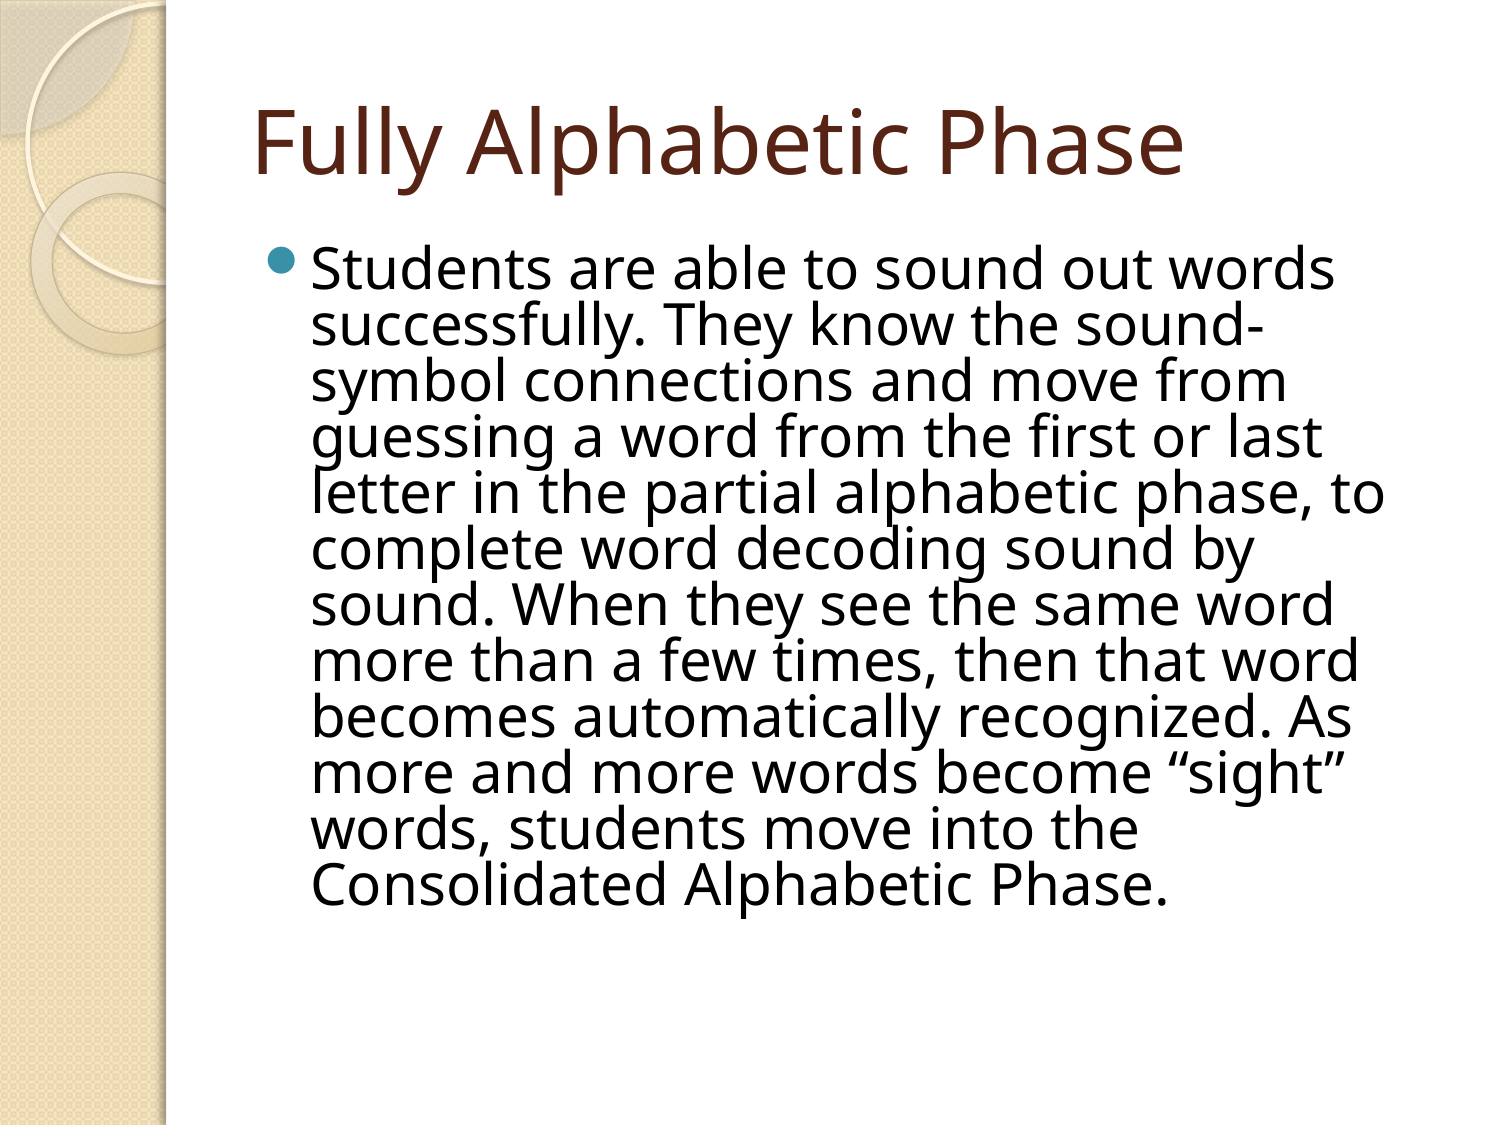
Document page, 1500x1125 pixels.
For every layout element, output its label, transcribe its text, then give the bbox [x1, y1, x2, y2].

title Fully Alphabetic Phase [235, 45, 1466, 233]
list Students are able to sound out words successfully. They know the sound-symbol connections and move from guessing a word from the first or last letter in the partial alphabetic phase, to complete word decoding sound by sound. When they see the same word more than a few times, then that word becomes automatically recognized. As more and more words become “sight” words, students move into the Consolidated Alphabetic Phase. [235, 237, 1466, 1026]
